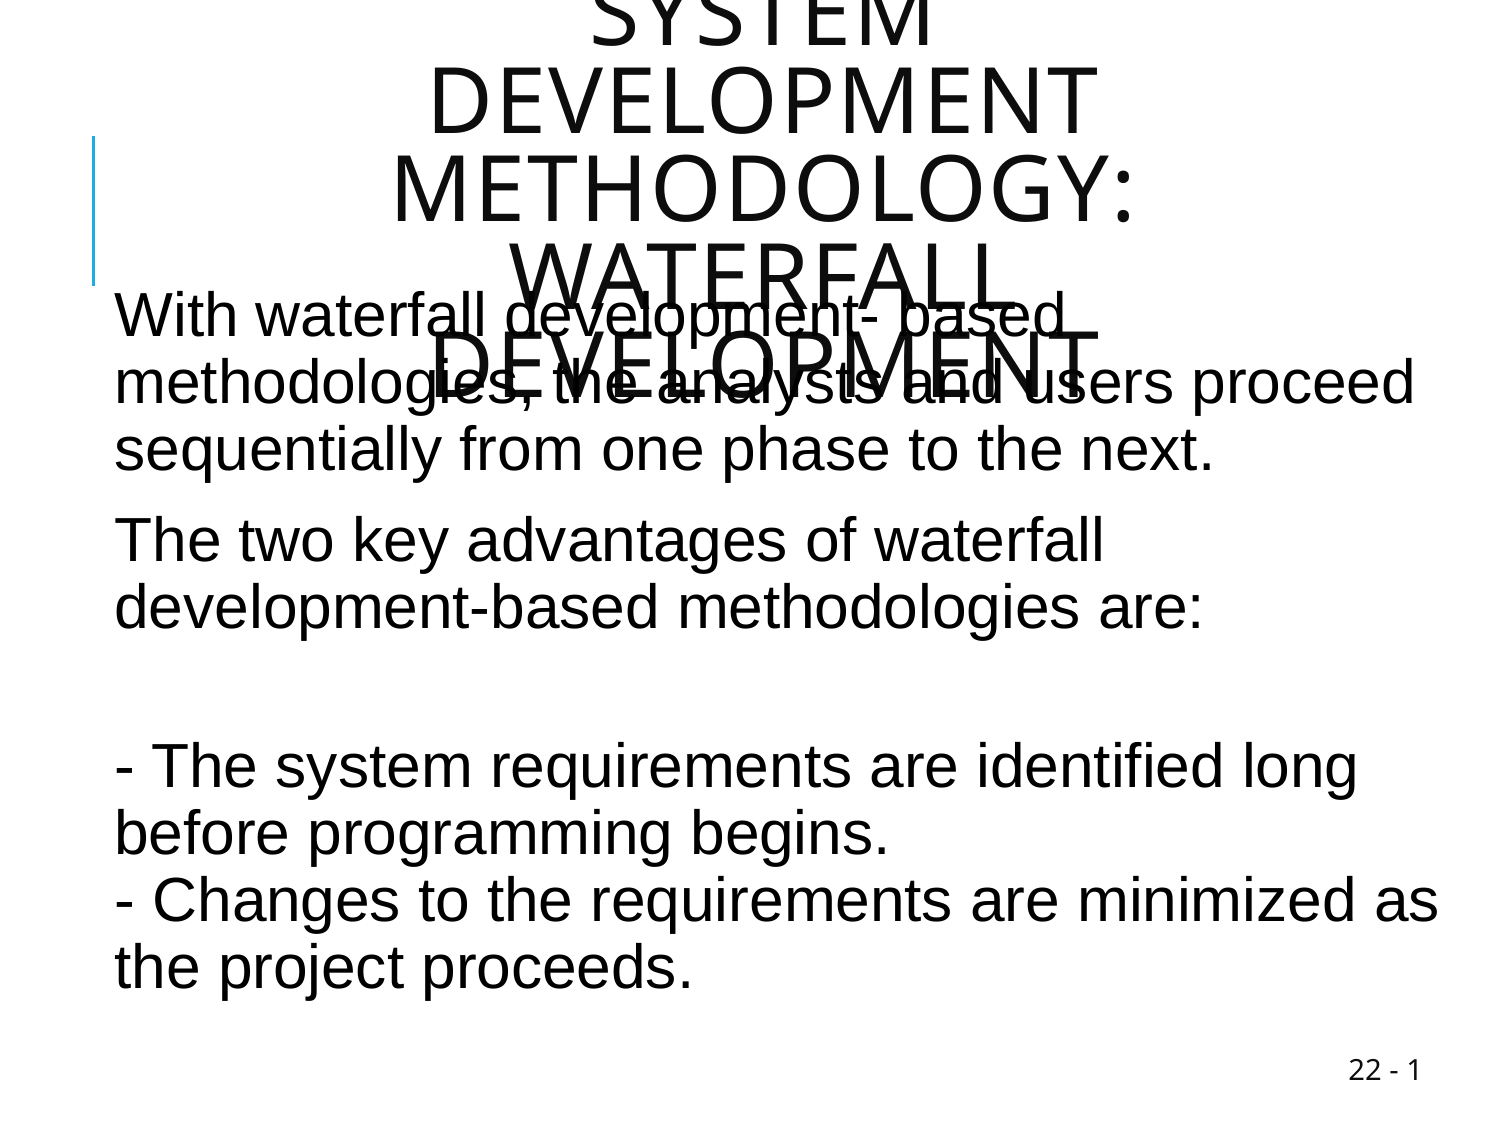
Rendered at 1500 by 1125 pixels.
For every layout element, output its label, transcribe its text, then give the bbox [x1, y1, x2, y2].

title Category I of the System Development Methodology: Waterfall Development [230, 78, 1299, 224]
slide_number 1 - 22 [1333, 1061, 1454, 1107]
list With waterfall development- based methodologies, the analysts and users proceed sequentially from one phase to the next. The two key advantages of waterfall development-based methodologies are: - The system requirements are identified long before programming begins. - Changes to the requirements are minimized as the project proceeds. [93, 275, 1450, 1013]
